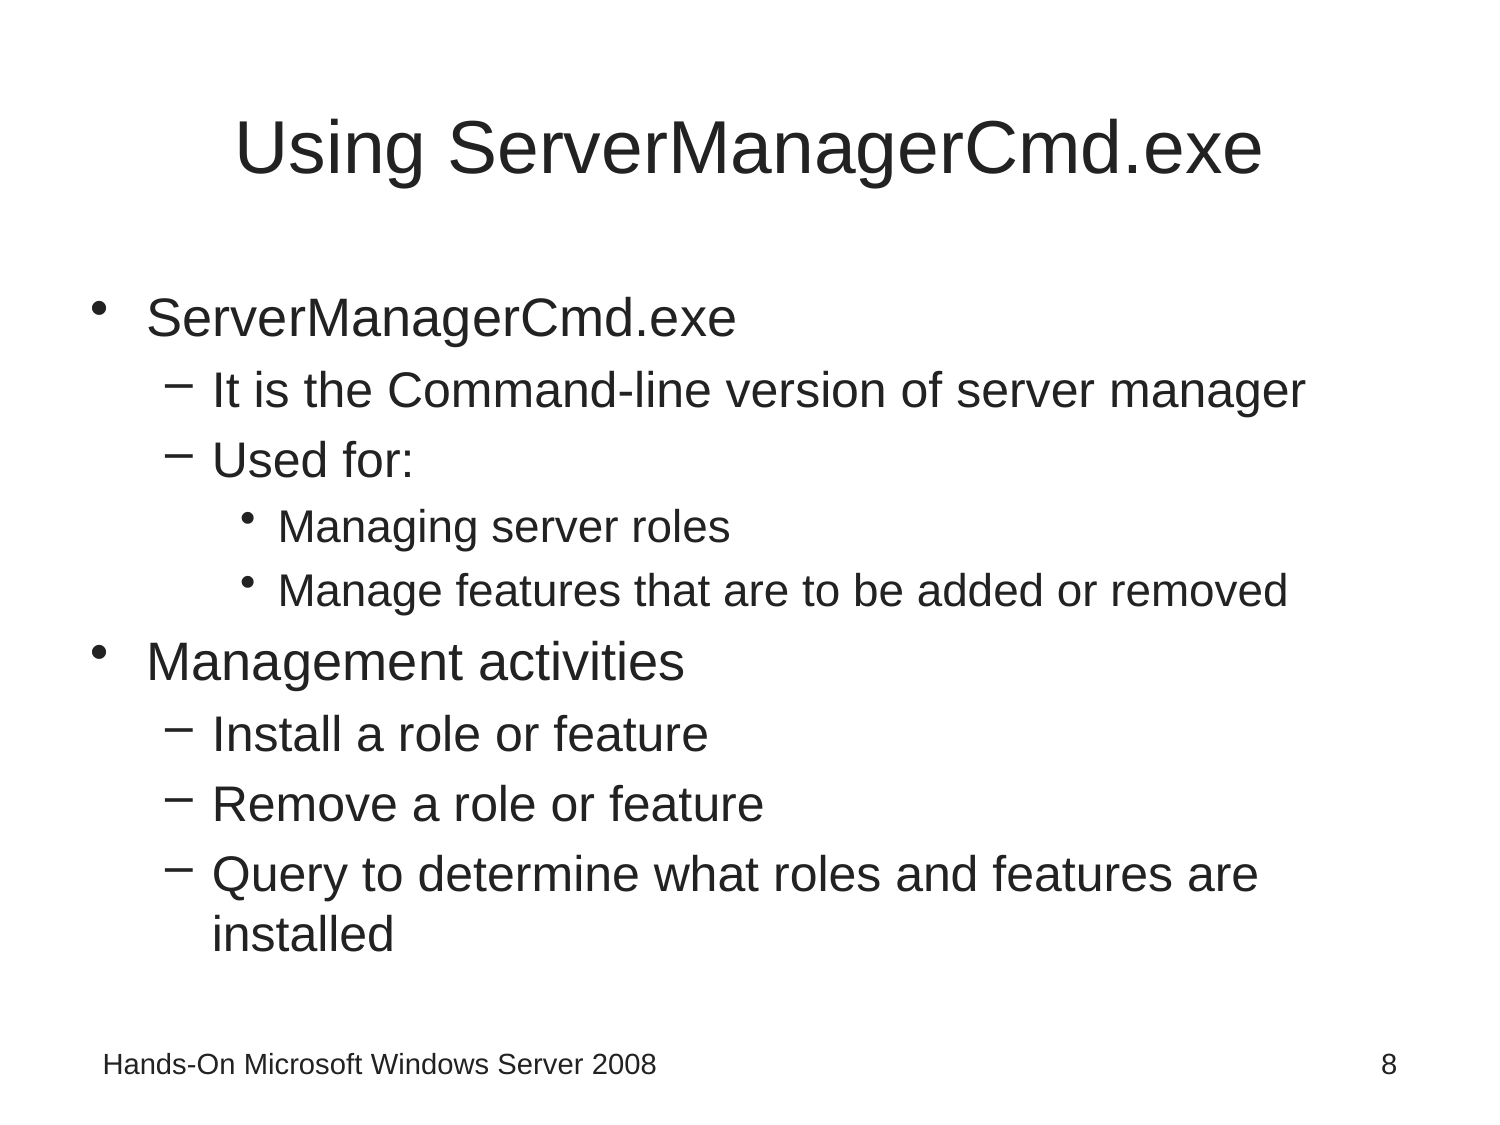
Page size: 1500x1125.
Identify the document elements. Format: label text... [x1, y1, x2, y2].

footer Hands-On Microsoft Windows Server 2008 [87, 1037, 1051, 1101]
slide_number 8 [1074, 1037, 1413, 1101]
title Using ServerManagerCmd.exe [87, 37, 1413, 251]
list ServerManagerCmd.exe It is the Command-line version of server manager Used for: Managing server roles Manage features that are to be added or removed Management activities Install a role or feature Remove a role or feature Query to determine what roles and features are installed [74, 274, 1426, 988]
